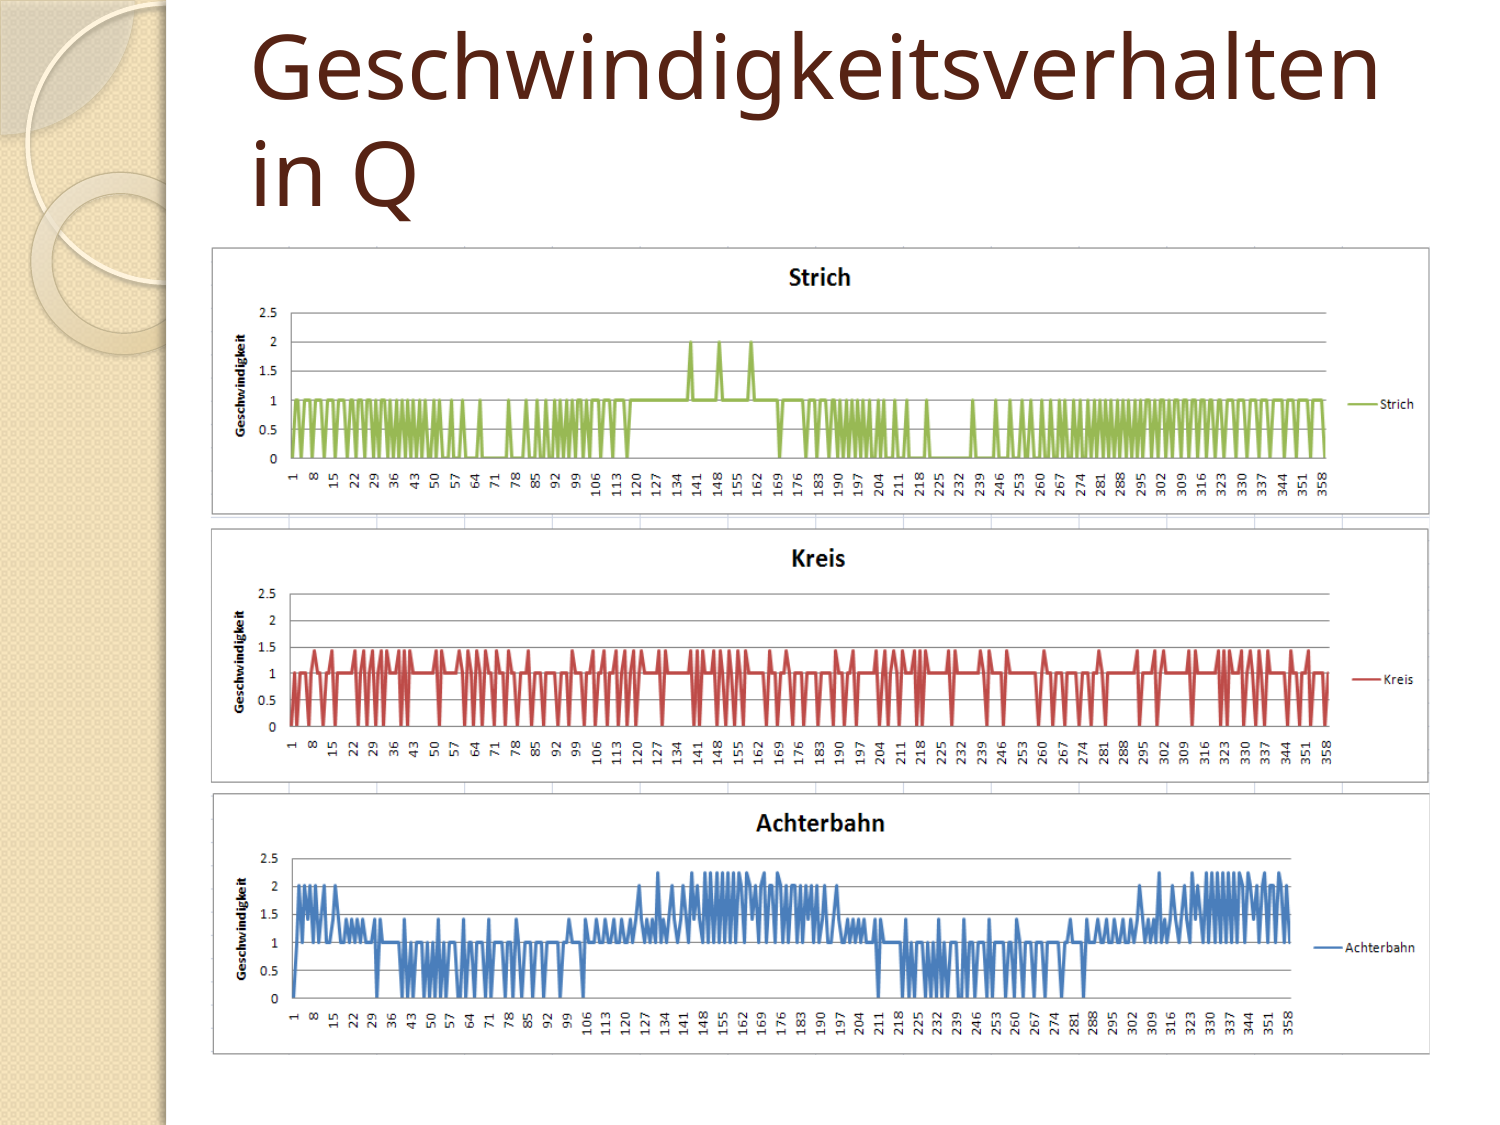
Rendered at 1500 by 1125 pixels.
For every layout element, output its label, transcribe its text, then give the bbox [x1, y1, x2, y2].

title Geschwindigkeitsverhalten in Q [234, 23, 1465, 211]
picture [210, 245, 1430, 1055]
